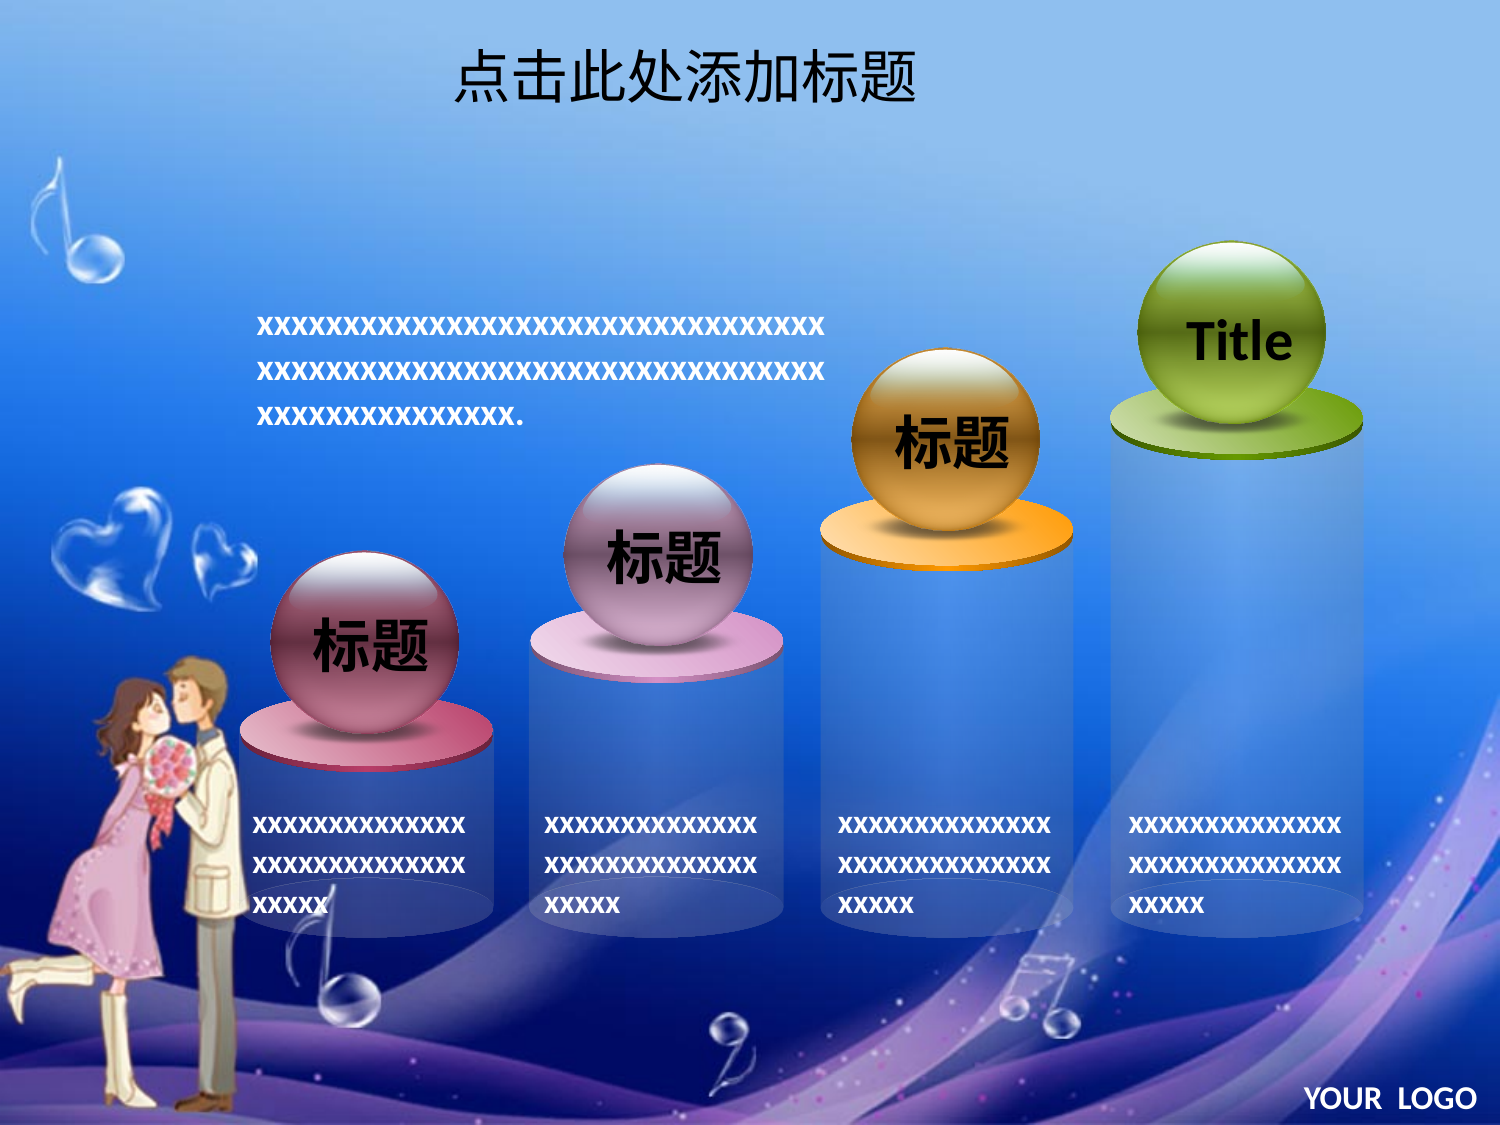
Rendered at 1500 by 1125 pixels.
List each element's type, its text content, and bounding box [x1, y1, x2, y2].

picture [0, 0, 1500, 1125]
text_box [236, 240, 1364, 938]
text_box 点击此处添加标题 [437, 21, 1038, 129]
